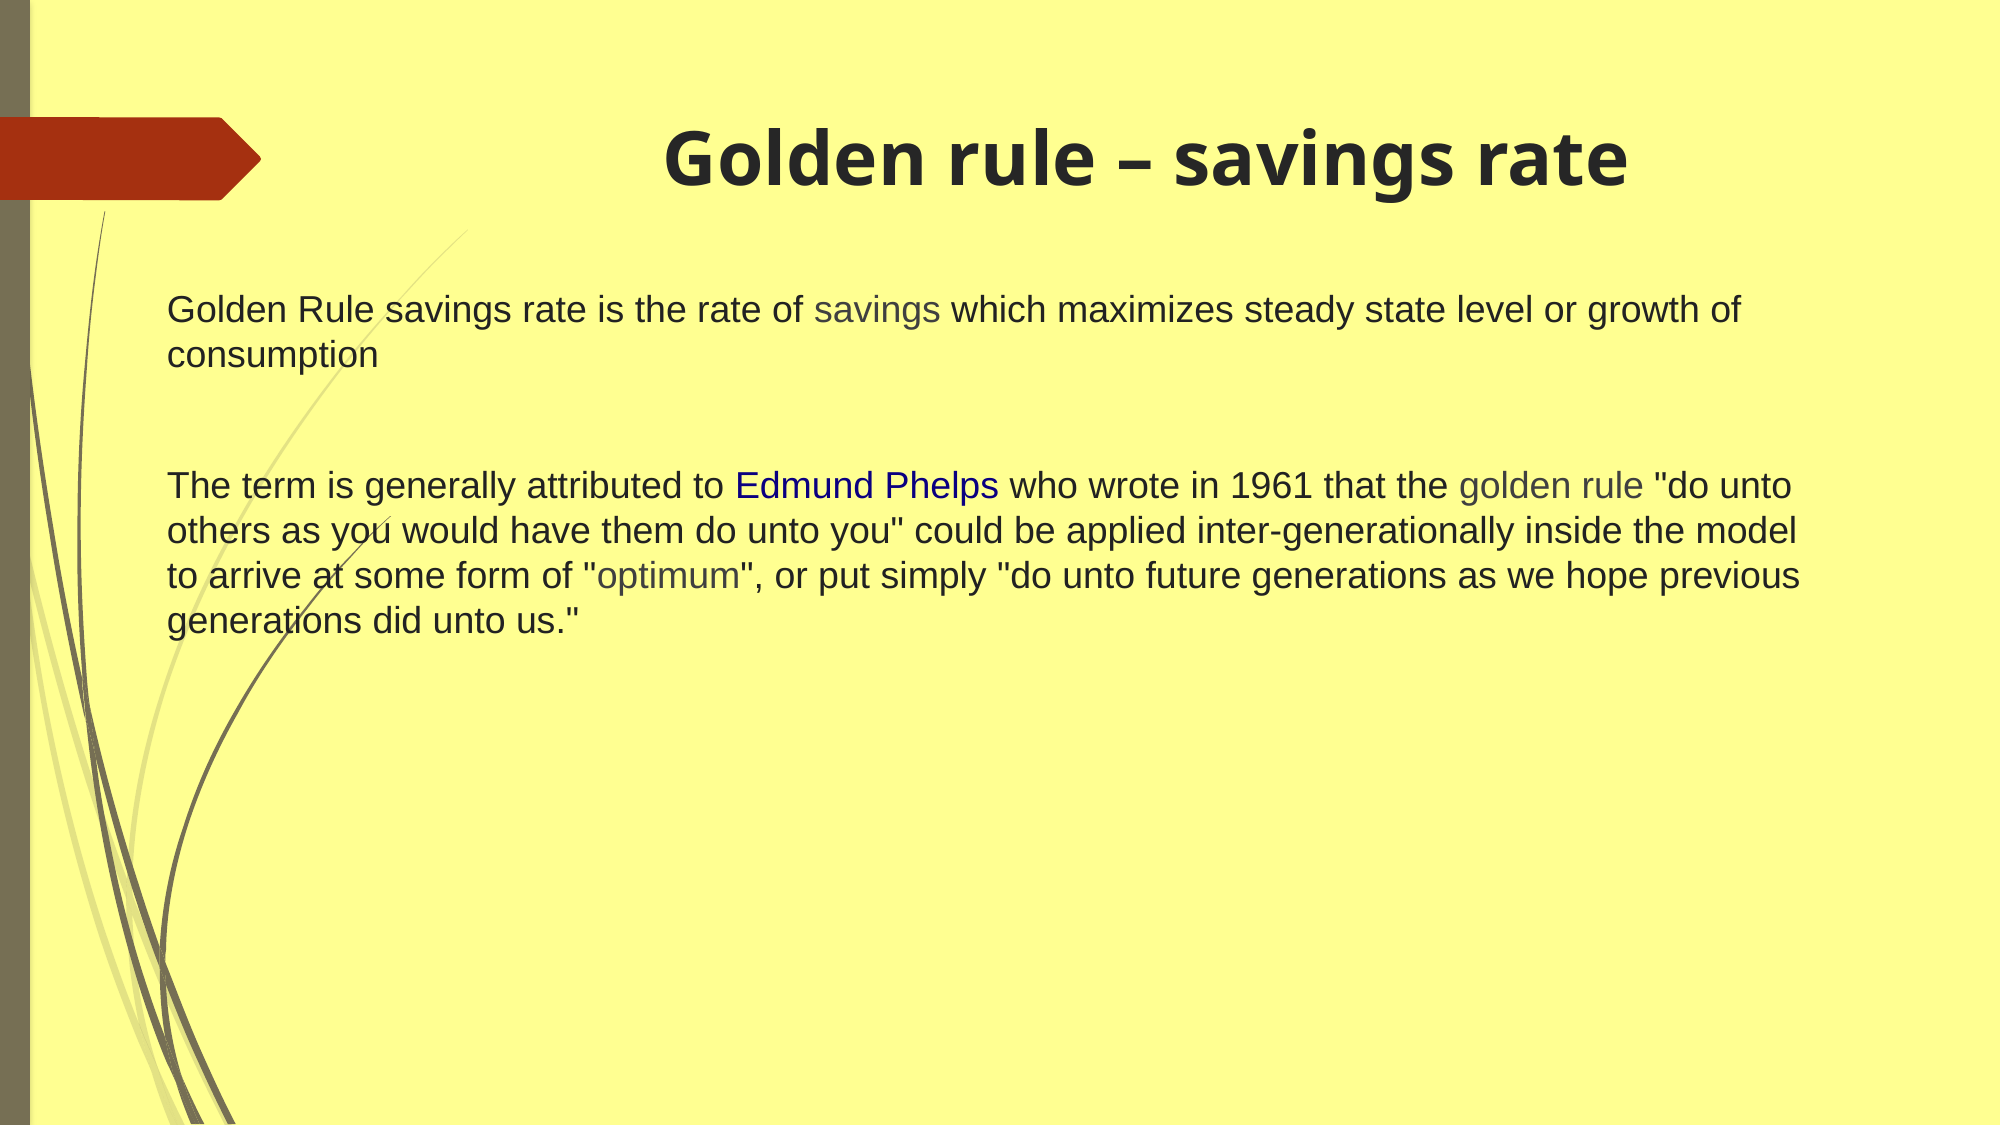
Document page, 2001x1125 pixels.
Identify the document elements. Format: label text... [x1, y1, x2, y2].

list Golden Rule savings rate is the rate of savings which maximizes steady state level or growth of consumption The term is generally attributed to Edmund Phelps who wrote in 1961 that the golden rule "do unto others as you would have them do unto you" could be applied inter-generationally inside the model to arrive at some form of "optimum", or put simply "do unto future generations as we hope previous generations did unto us." [151, 277, 1849, 992]
title Golden rule – savings rate [425, 102, 1888, 313]
